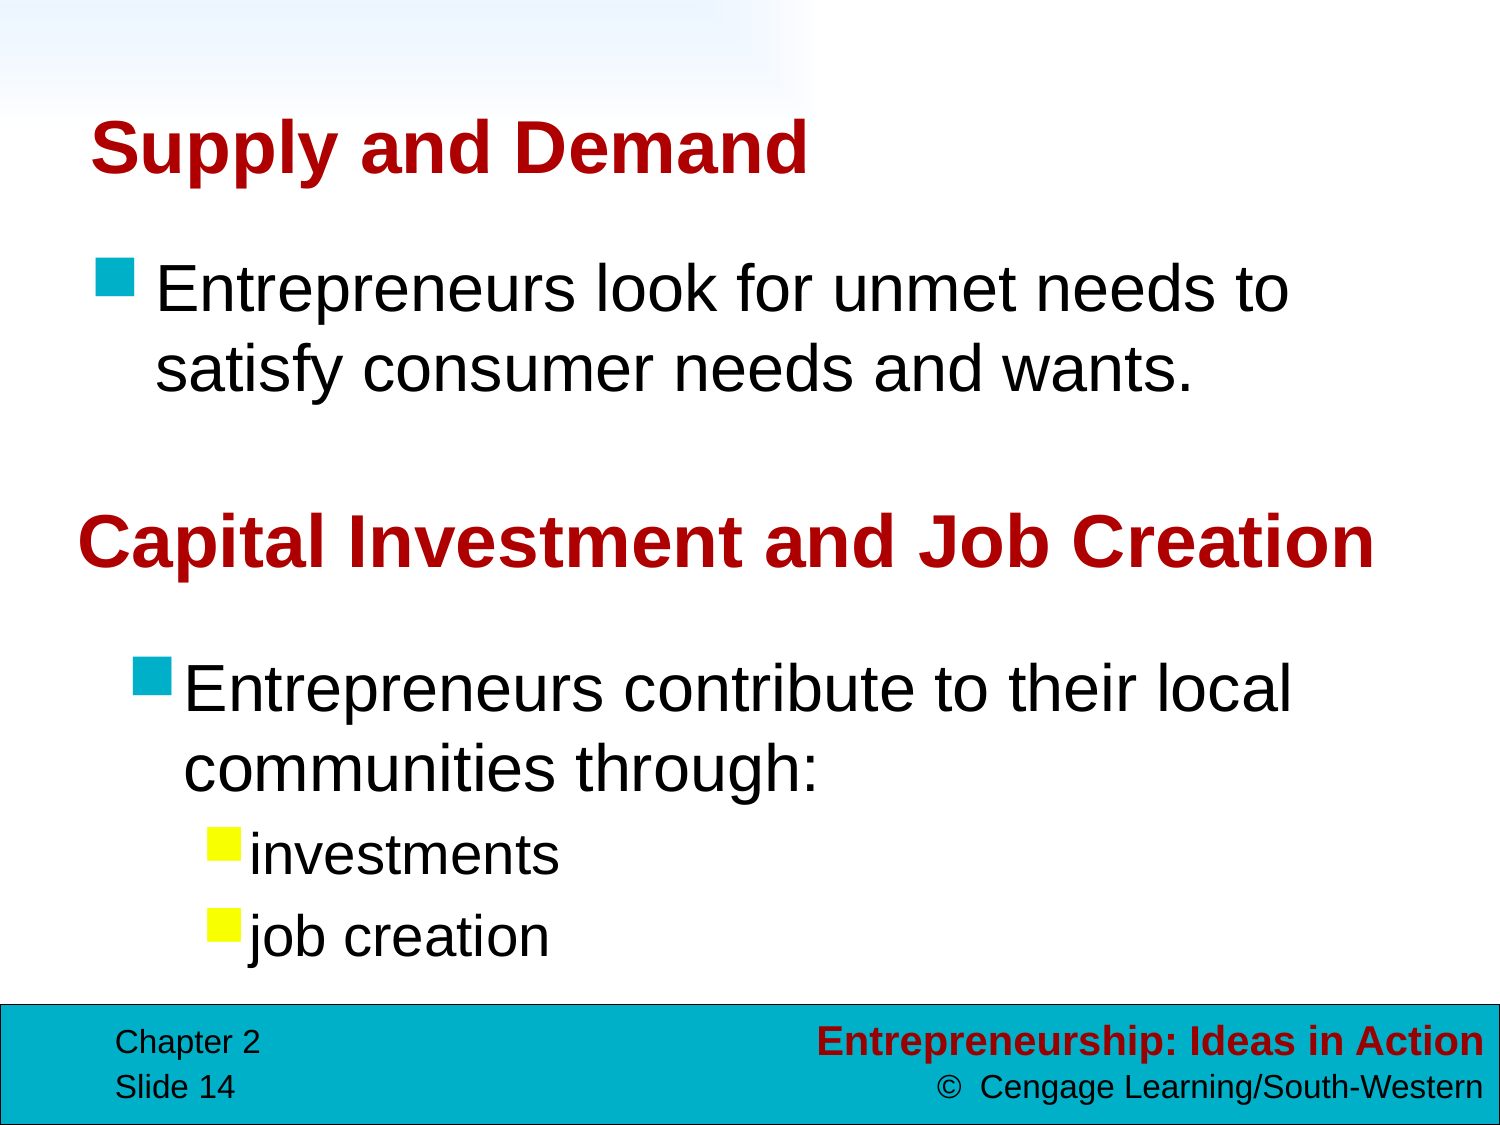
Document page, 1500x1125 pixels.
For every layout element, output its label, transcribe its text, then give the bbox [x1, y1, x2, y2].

list Entrepreneurs look for unmet needs to satisfy consumer needs and wants. [75, 600, 1388, 975]
text_box Capital Investment and Job Creation [62, 474, 1438, 600]
footer Chapter 2 [99, 1012, 413, 1037]
text_box Entrepreneurs contribute to their local communities through: investments job creation [112, 637, 1388, 1000]
slide_number Slide 14 [99, 1037, 413, 1113]
title Supply and Demand [75, 50, 1388, 237]
list Entrepreneurs look for unmet needs to satisfy consumer needs and wants. [75, 237, 1388, 474]
